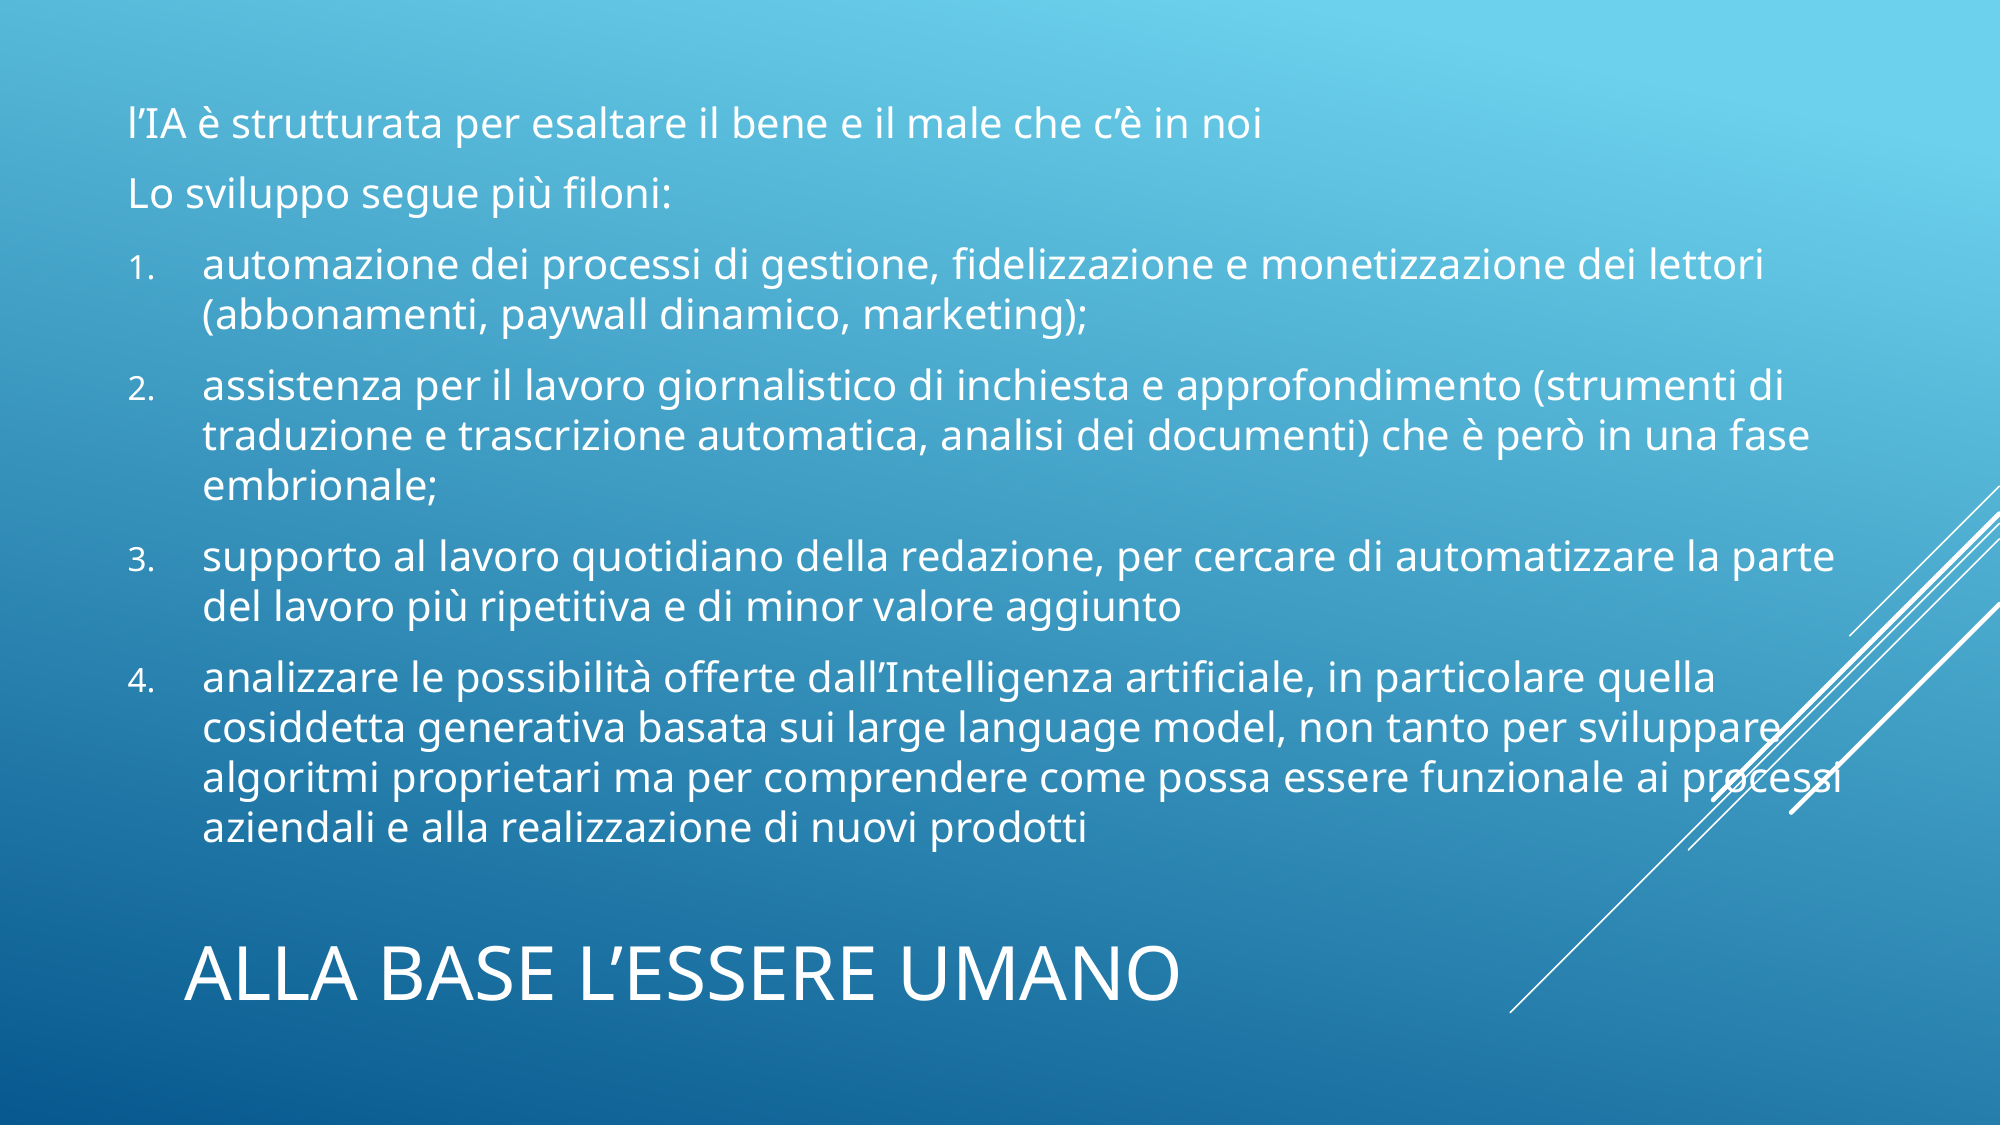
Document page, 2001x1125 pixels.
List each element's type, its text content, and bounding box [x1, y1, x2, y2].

title Alla base l’essere umano [169, 869, 1570, 1094]
list l’IA è strutturata per esaltare il bene e il male che c’è in noi Lo sviluppo segue più filoni: automazione dei processi di gestione, fidelizzazione e monetizzazione dei lettori (abbonamenti, paywall dinamico, marketing); assistenza per il lavoro giornalistico di inchiesta e approfondimento (strumenti di traduzione e trascrizione automatica, analisi dei documenti) che è però in una fase embrionale; supporto al lavoro quotidiano della redazione, per cercare di automatizzare la parte del lavoro più ripetitiva e di minor valore aggiunto analizzare le possibilità offerte dall’Intelligenza artificiale, in particolare quella cosiddetta generativa basata sui large language model, non tanto per sviluppare algoritmi proprietari ma per comprendere come possa essere funzionale ai processi aziendali e alla realizzazione di nuovi prodotti [112, 78, 1888, 869]
